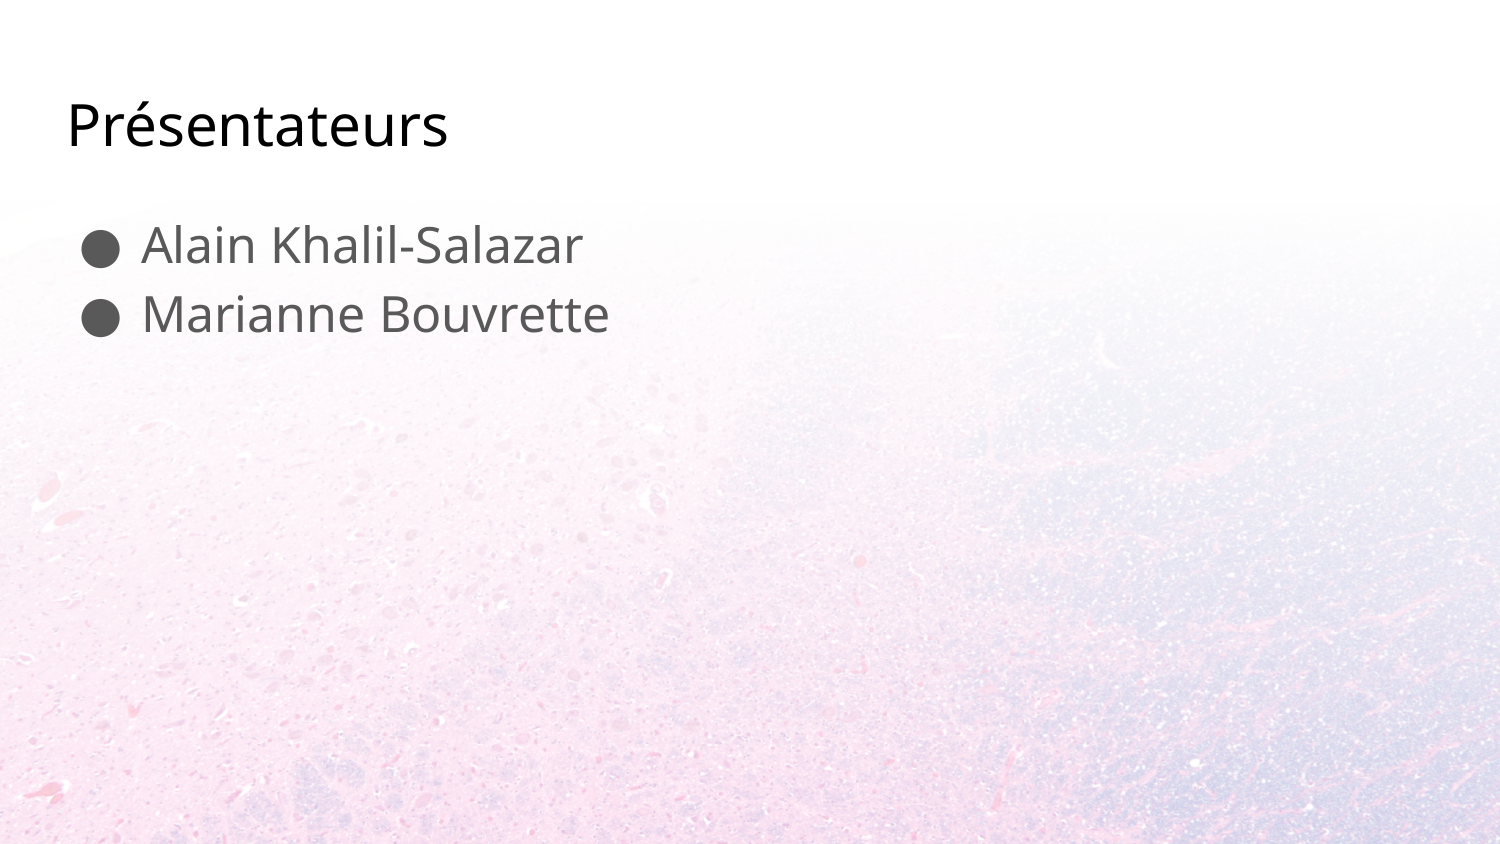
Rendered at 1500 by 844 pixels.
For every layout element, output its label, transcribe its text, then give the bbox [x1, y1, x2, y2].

title Présentateurs [51, 72, 1449, 167]
picture [0, 0, 1500, 844]
list Alain Khalil-Salazar Marianne Bouvrette [51, 189, 1449, 750]
